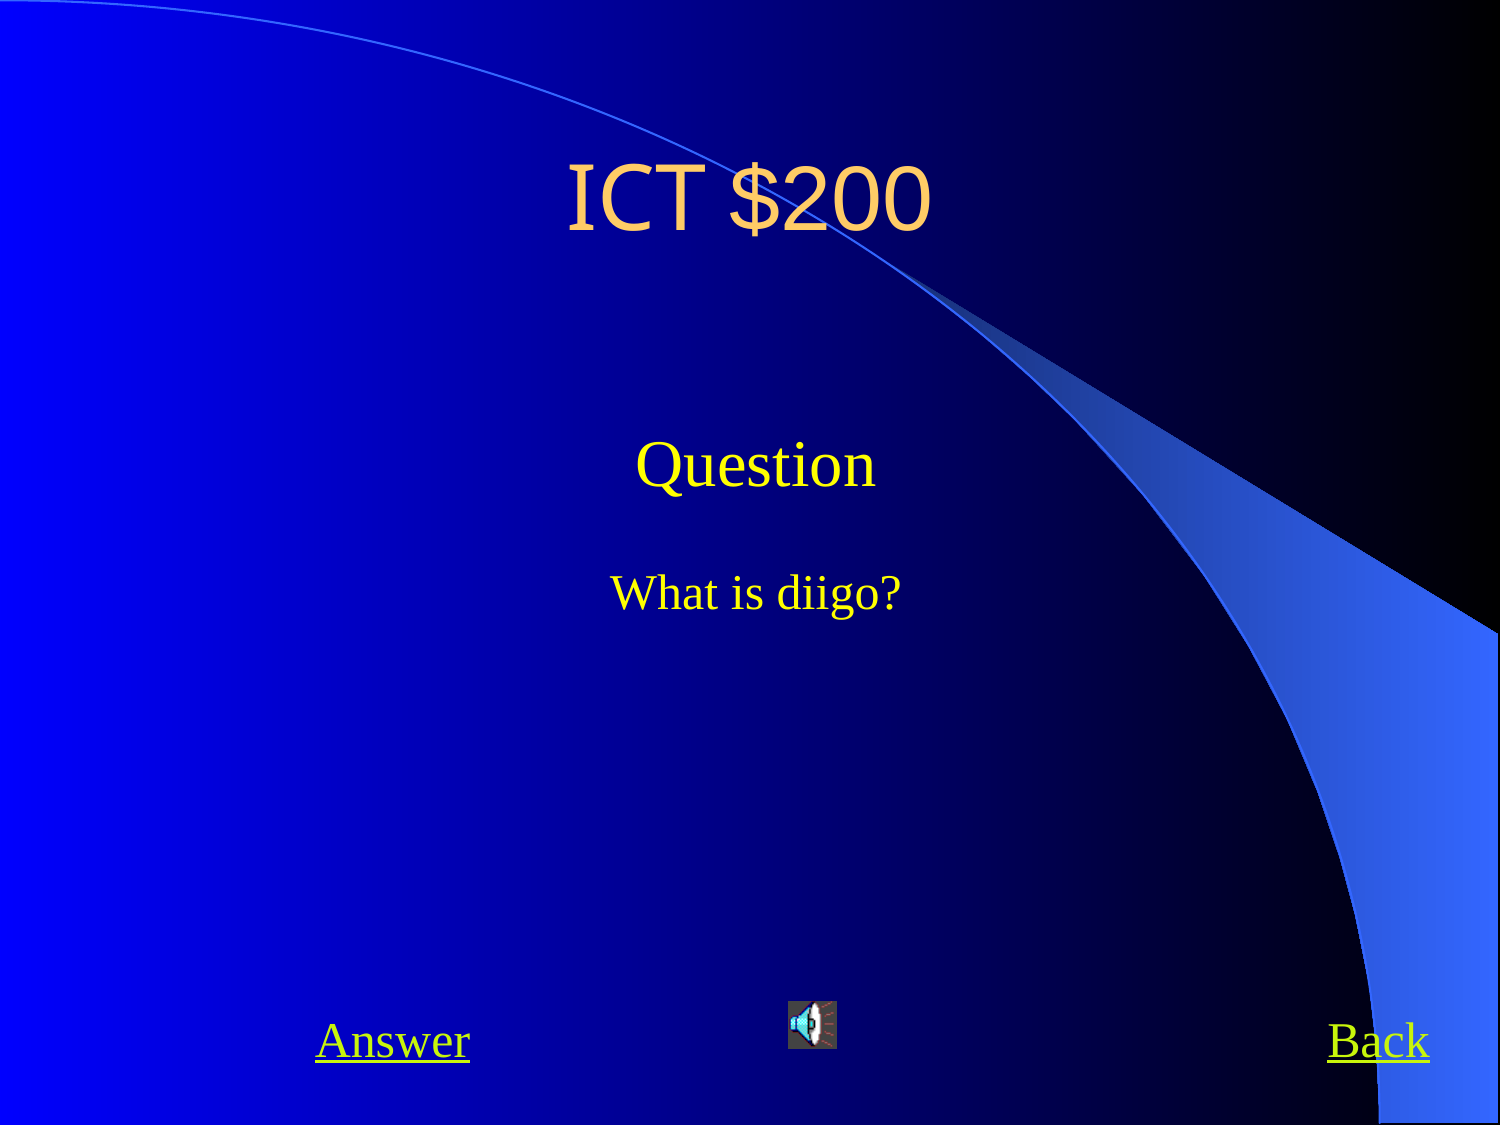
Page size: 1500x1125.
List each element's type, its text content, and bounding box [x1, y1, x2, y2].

text_box Answer [300, 999, 625, 1075]
text_box Back [1312, 999, 1446, 1075]
text_box Question What is diigo? [99, 412, 1413, 688]
picture [787, 999, 838, 1051]
title ICT $200 [49, 99, 1451, 288]
